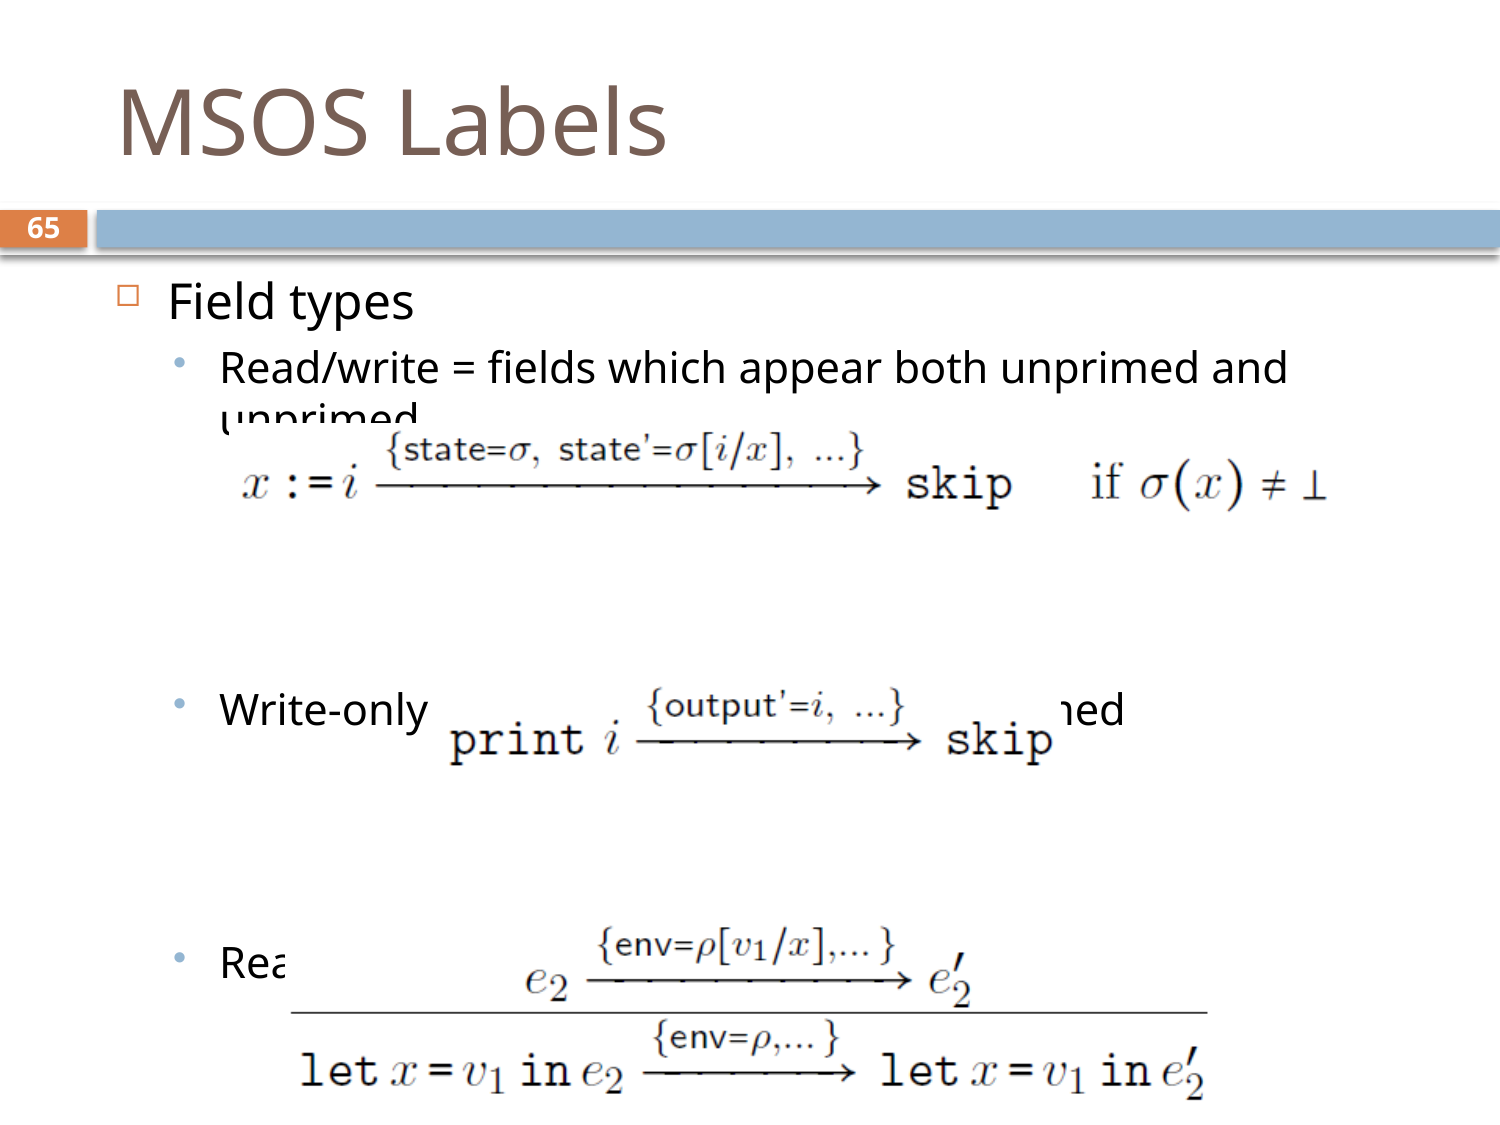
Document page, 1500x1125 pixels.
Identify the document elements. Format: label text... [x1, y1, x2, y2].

slide_number 65 [0, 208, 88, 249]
picture [439, 673, 1061, 776]
title MSOS Labels [100, 37, 1438, 200]
picture [229, 423, 1338, 513]
list Field types Read/write = fields which appear both unprimed and unprimed Write-only = fields which appear only primed Read –only = fields which appear only unprimed [100, 262, 1438, 1000]
picture [285, 912, 1215, 1109]
